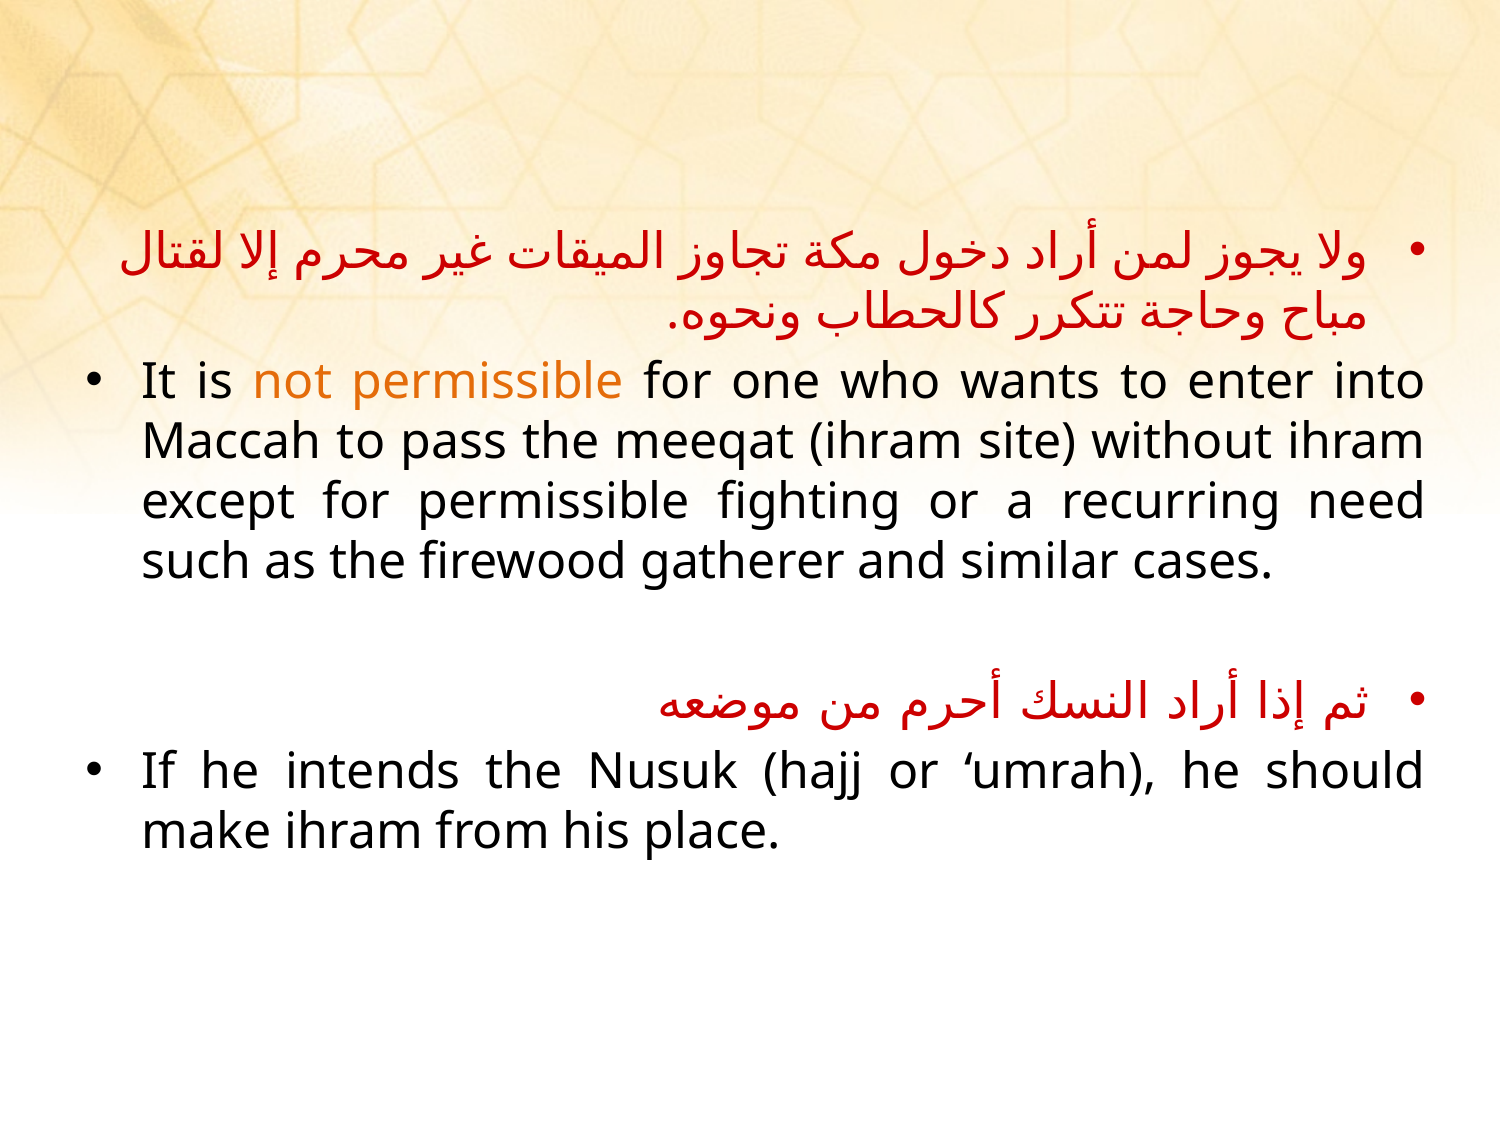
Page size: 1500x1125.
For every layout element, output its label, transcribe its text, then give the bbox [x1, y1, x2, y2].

picture [0, 0, 1500, 514]
list ولا يجوز لمن أراد دخول مكة تجاوز الميقات غير محرم إلا لقتال مباح وحاجة تتكرر كالحطاب ونحوه. It is not permissible for one who wants to enter into Maccah to pass the meeqat (ihram site) without ihram except for permissible fighting or a recurring need such as the firewood gatherer and similar cases. ثم إذا أراد النسك أحرم من موضعه If he intends the Nusuk (hajj or ‘umrah), he should make ihram from his place. [70, 210, 1442, 915]
